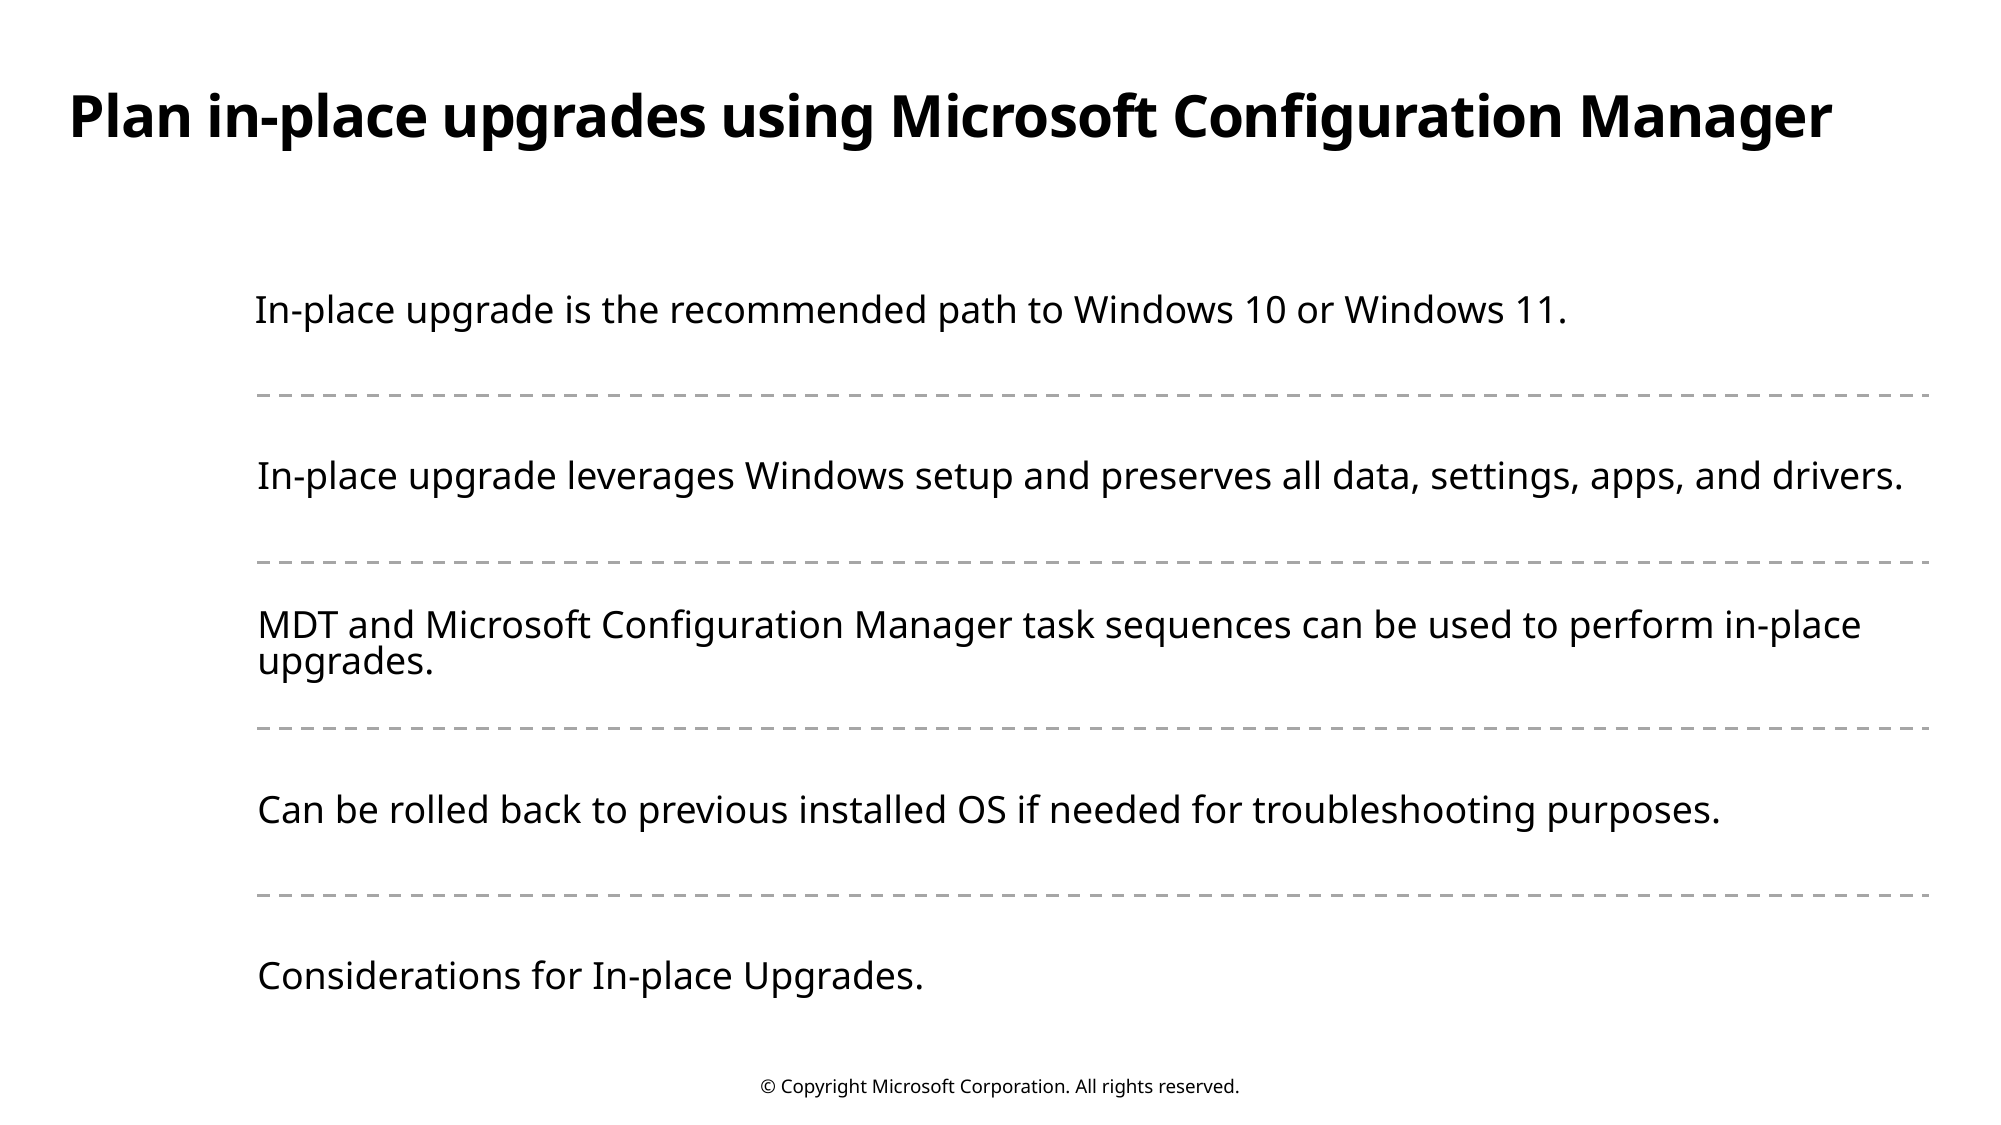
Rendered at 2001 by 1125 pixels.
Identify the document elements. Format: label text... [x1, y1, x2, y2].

list Can be rolled back to previous installed OS if needed for troubleshooting purposes. [257, 738, 1932, 886]
list In-place upgrade is the recommended path to Windows 10 or Windows 11. [254, 238, 1949, 386]
title Plan in-place upgrades using Microsoft Configuration Manager [68, 72, 1930, 184]
list MDT and Microsoft Configuration Manager task sequences can be used to perform in-place upgrades. [257, 572, 1932, 720]
list In-place upgrade leverages Windows setup and preserves all data, settings, apps, and drivers. [257, 405, 1932, 553]
list Considerations for In-place Upgrades. [257, 905, 1932, 1053]
